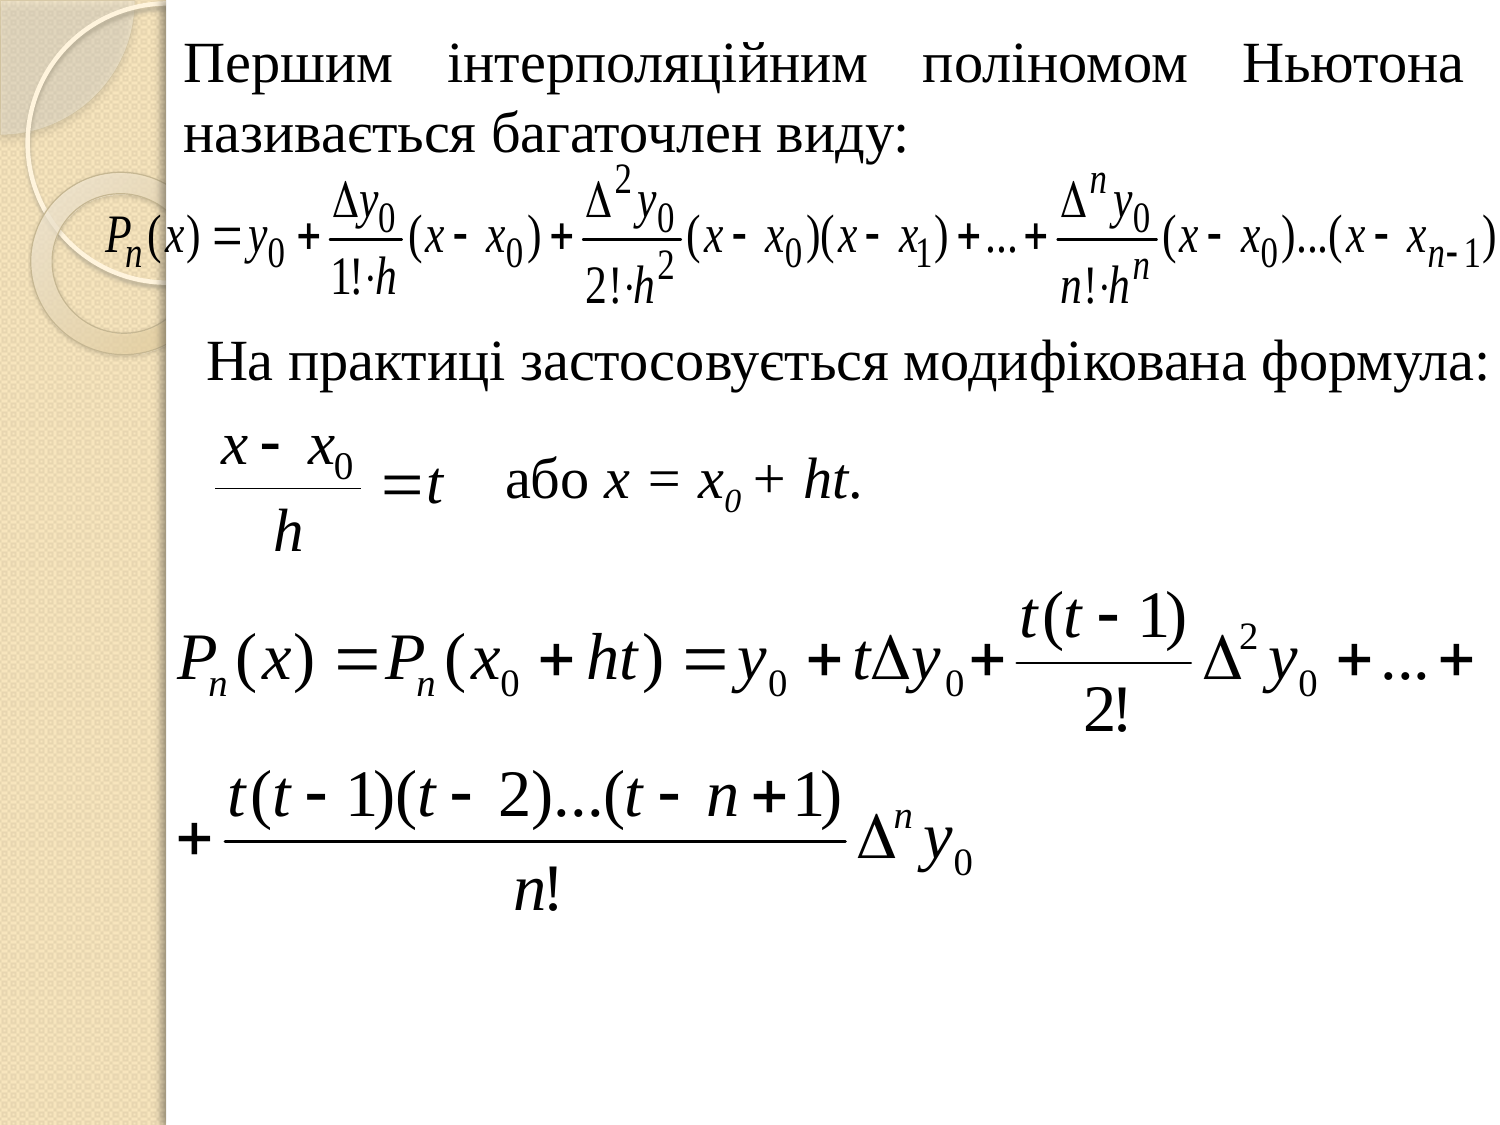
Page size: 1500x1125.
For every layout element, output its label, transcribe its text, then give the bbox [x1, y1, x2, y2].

text_box На практиці застосовується модифікована формула: [191, 325, 1500, 400]
text_box Першим інтерполяційним поліномом Ньютона називається багаточлен виду: [168, 75, 1480, 148]
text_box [164, 571, 1489, 927]
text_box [98, 151, 1500, 315]
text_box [206, 407, 455, 565]
text_box або x = x0 + ht. [490, 432, 879, 527]
text_box [0, 0, 1500, 75]
